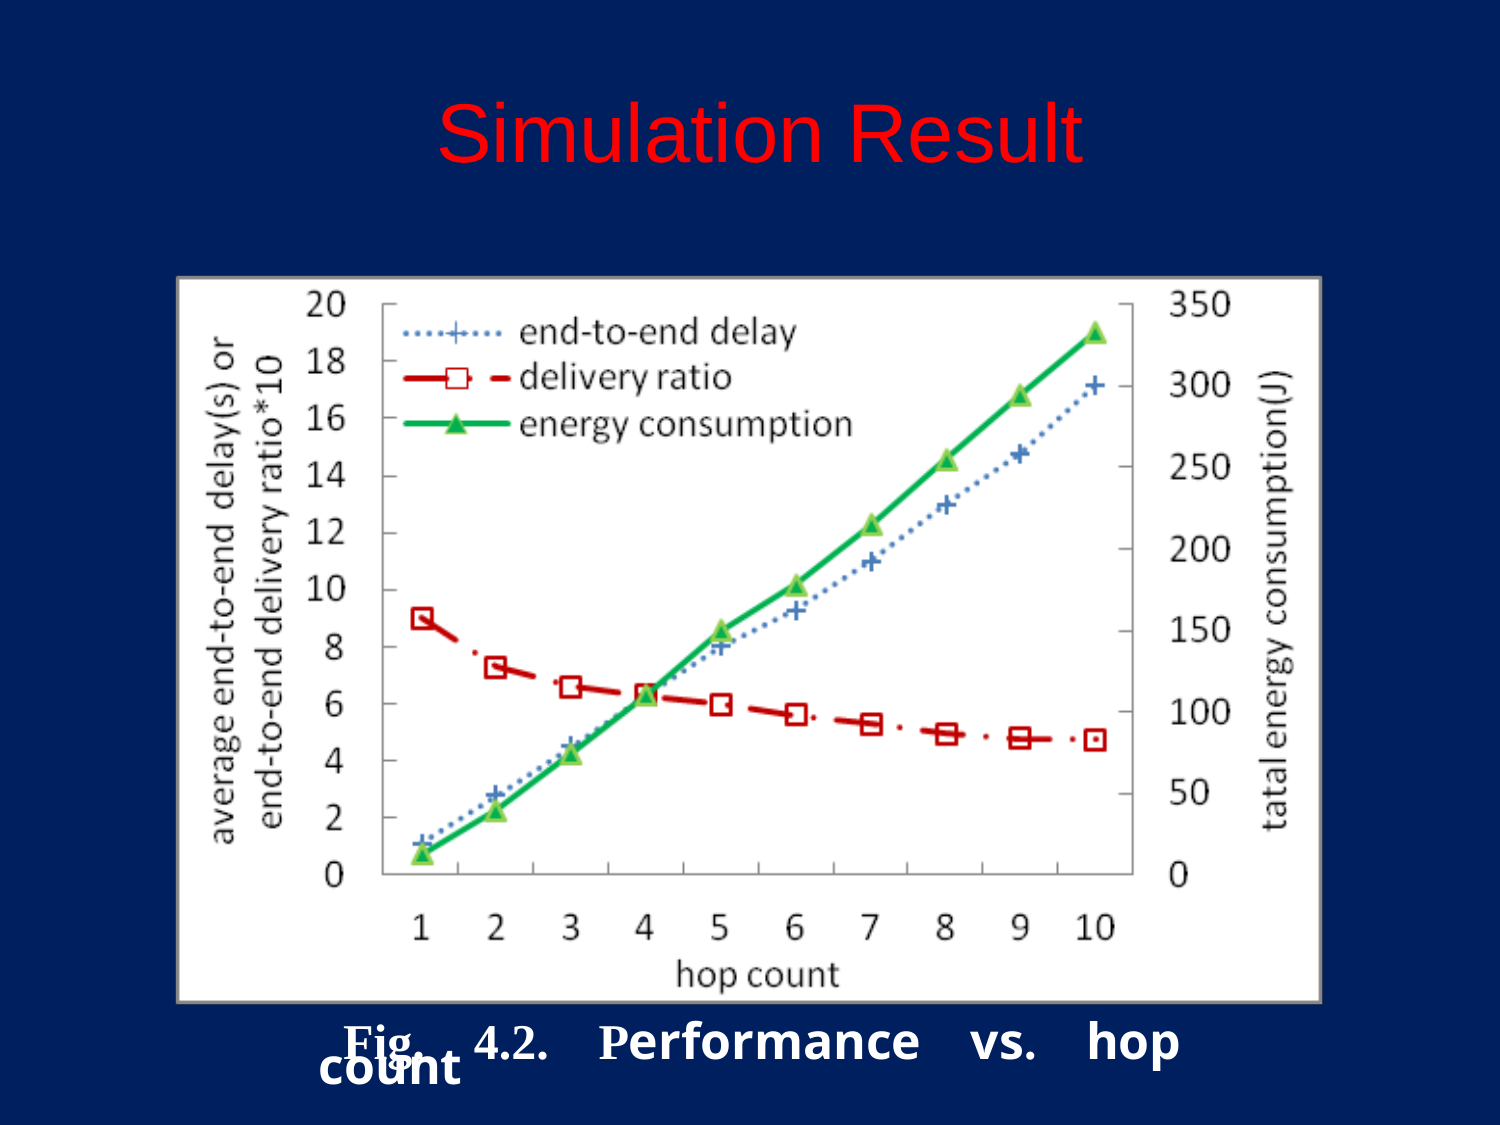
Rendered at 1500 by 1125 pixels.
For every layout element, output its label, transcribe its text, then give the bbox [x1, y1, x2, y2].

picture [174, 274, 1326, 1007]
text_box Fig. 4.2. Performance vs. hop count [303, 1037, 1197, 1078]
title Simulation Result [44, 53, 1456, 181]
